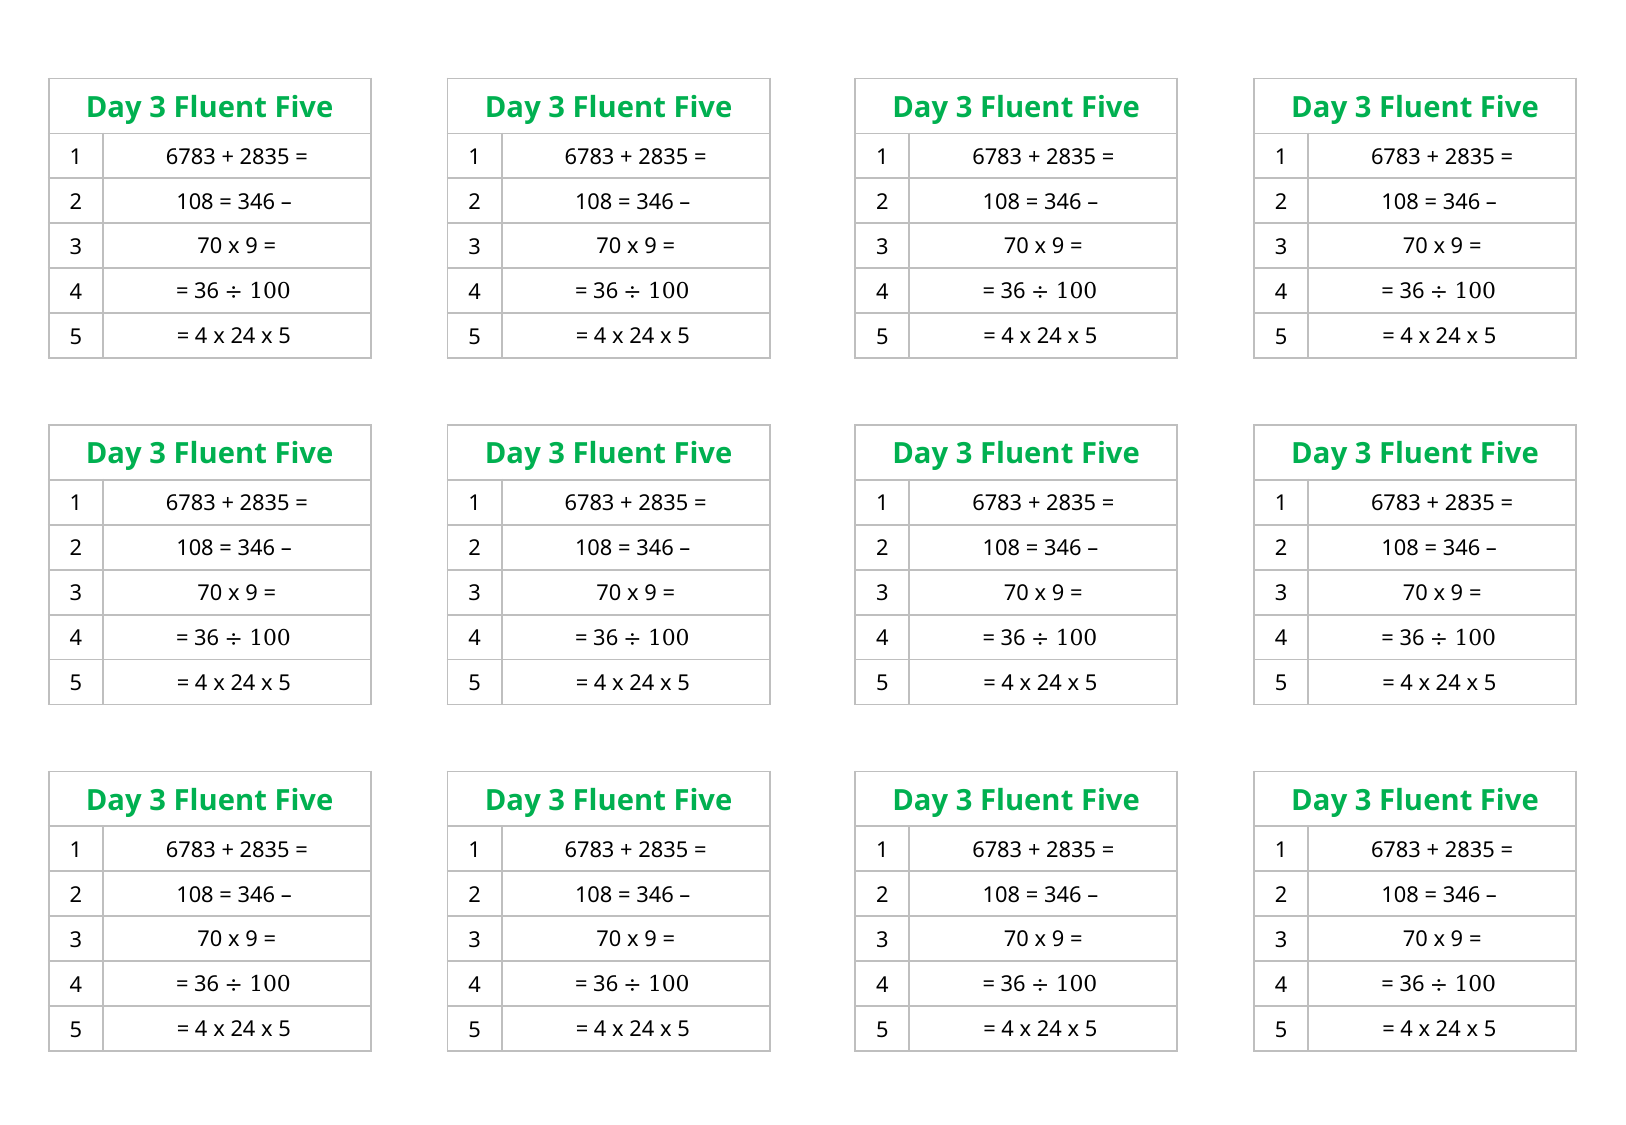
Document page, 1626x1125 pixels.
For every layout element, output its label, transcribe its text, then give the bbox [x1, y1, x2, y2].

table_cell 108 = 346 – [104, 526, 370, 569]
table_cell = 4 x 24 x 5 [910, 660, 1176, 704]
table_cell 108 = 346 – [503, 526, 769, 569]
table_cell 4 [1255, 616, 1307, 659]
table_cell = 4 x 24 x 5 [1309, 660, 1575, 704]
table_cell 70 x 9 = [104, 917, 370, 960]
table_cell 3 [50, 571, 102, 614]
table_cell 1 [1255, 481, 1307, 524]
table_cell 6783 + 2835 = [503, 134, 769, 177]
table_cell 1 [50, 481, 102, 524]
table_header Day 3 Fluent Five [448, 426, 769, 479]
table_cell 5 [50, 660, 102, 704]
table_header Day 3 Fluent Five [50, 772, 370, 825]
table_cell 108 = 346 – [503, 179, 769, 222]
table_cell 6783 + 2835 = [104, 827, 370, 870]
table_cell 6783 + 2835 = [503, 481, 769, 524]
table_cell 4 [448, 962, 501, 1005]
table_cell 108 = 346 – [104, 872, 370, 915]
table_cell 70 x 9 = [910, 571, 1176, 614]
table_cell 3 [1255, 917, 1307, 960]
table_cell = 36 ÷ 100 [503, 962, 769, 1005]
table_cell 4 [856, 962, 908, 1005]
table_cell 108 = 346 – [910, 526, 1176, 569]
table_cell 1 [448, 481, 501, 524]
table_cell 4 [448, 269, 501, 312]
table_cell = 36 ÷ 100 [1309, 962, 1575, 1005]
table_header Day 3 Fluent Five [50, 79, 370, 133]
table_cell 70 x 9 = [1309, 224, 1575, 267]
table_cell = 36 ÷ 100 [503, 269, 769, 312]
table_cell 3 [856, 224, 908, 267]
table_cell 1 [50, 827, 102, 870]
table_cell 1 [856, 481, 908, 524]
table_cell = 36 ÷ 100 [910, 962, 1176, 1005]
table_cell 2 [50, 872, 102, 915]
table_cell 2 [448, 872, 501, 915]
table_cell = 4 x 24 x 5 [1309, 1007, 1575, 1050]
table_cell 2 [1255, 526, 1307, 569]
table_cell 108 = 346 – [104, 179, 370, 222]
table_cell 4 [1255, 962, 1307, 1005]
table_cell 4 [50, 269, 102, 312]
table_cell 108 = 346 – [910, 872, 1176, 915]
table_cell 70 x 9 = [910, 224, 1176, 267]
table_cell 6783 + 2835 = [1309, 481, 1575, 524]
table_cell 2 [448, 526, 501, 569]
table_cell = 36 ÷ 100 [910, 616, 1176, 659]
table_cell 5 [1255, 1007, 1307, 1050]
table_cell = 4 x 24 x 5 [104, 314, 370, 357]
table_header Day 3 Fluent Five [1255, 772, 1575, 825]
table_cell 70 x 9 = [104, 571, 370, 614]
table_cell 4 [50, 616, 102, 659]
table_cell = 36 ÷ 100 [910, 269, 1176, 312]
table_cell = 4 x 24 x 5 [910, 314, 1176, 357]
table_cell 70 x 9 = [104, 224, 370, 267]
table_cell 3 [448, 224, 501, 267]
table_cell 70 x 9 = [503, 917, 769, 960]
table_header Day 3 Fluent Five [856, 79, 1176, 133]
table_cell 6783 + 2835 = [104, 134, 370, 177]
table_cell 2 [856, 526, 908, 569]
table_cell 3 [1255, 571, 1307, 614]
table_cell = 36 ÷ 100 [503, 616, 769, 659]
table_cell 108 = 346 – [910, 179, 1176, 222]
table_cell 1 [448, 827, 501, 870]
table_cell = 4 x 24 x 5 [503, 314, 769, 357]
table_cell 3 [856, 917, 908, 960]
table_cell 3 [448, 917, 501, 960]
table_cell 2 [1255, 179, 1307, 222]
table_cell 1 [1255, 134, 1307, 177]
table_cell 3 [50, 224, 102, 267]
table_cell 6783 + 2835 = [910, 134, 1176, 177]
table_cell 1 [856, 827, 908, 870]
table_cell 2 [50, 526, 102, 569]
table_cell 4 [856, 269, 908, 312]
table_cell 108 = 346 – [1309, 179, 1575, 222]
table_header Day 3 Fluent Five [1255, 79, 1575, 133]
table_cell 6783 + 2835 = [910, 481, 1176, 524]
table_cell = 4 x 24 x 5 [104, 1007, 370, 1050]
table_cell 6783 + 2835 = [104, 481, 370, 524]
table_cell 1 [448, 134, 501, 177]
table_cell = 4 x 24 x 5 [104, 660, 370, 704]
table_cell 2 [1255, 872, 1307, 915]
table_cell 5 [448, 660, 501, 704]
table_cell 108 = 346 – [1309, 872, 1575, 915]
table_cell 6783 + 2835 = [910, 827, 1176, 870]
table_cell 5 [448, 314, 501, 357]
table_cell 4 [448, 616, 501, 659]
table_cell 4 [856, 616, 908, 659]
table_cell 5 [50, 314, 102, 357]
table_header Day 3 Fluent Five [856, 426, 1176, 479]
table_cell = 4 x 24 x 5 [910, 1007, 1176, 1050]
table_cell 5 [856, 1007, 908, 1050]
table_cell = 36 ÷ 100 [104, 269, 370, 312]
table_cell = 4 x 24 x 5 [1309, 314, 1575, 357]
table_cell 108 = 346 – [1309, 526, 1575, 569]
table_cell = 36 ÷ 100 [104, 962, 370, 1005]
table_cell 2 [50, 179, 102, 222]
table_header Day 3 Fluent Five [1255, 426, 1575, 479]
table_cell 6783 + 2835 = [503, 827, 769, 870]
table_cell 4 [50, 962, 102, 1005]
table_cell 5 [1255, 314, 1307, 357]
table_header Day 3 Fluent Five [856, 772, 1176, 825]
table_cell 6783 + 2835 = [1309, 827, 1575, 870]
table_cell 70 x 9 = [503, 224, 769, 267]
table_cell 3 [856, 571, 908, 614]
table_cell 1 [50, 134, 102, 177]
table_cell 2 [856, 179, 908, 222]
table_cell 5 [856, 314, 908, 357]
table_cell 1 [856, 134, 908, 177]
table_cell 108 = 346 – [503, 872, 769, 915]
table_cell 2 [448, 179, 501, 222]
table_cell 70 x 9 = [1309, 571, 1575, 614]
table_header Day 3 Fluent Five [50, 426, 370, 479]
table_cell 1 [1255, 827, 1307, 870]
table_cell 5 [856, 660, 908, 704]
table_cell 70 x 9 = [910, 917, 1176, 960]
table_cell 5 [448, 1007, 501, 1050]
table_header Day 3 Fluent Five [448, 772, 769, 825]
table_cell 5 [1255, 660, 1307, 704]
table_header Day 3 Fluent Five [448, 79, 769, 133]
table_cell 3 [448, 571, 501, 614]
table_cell = 4 x 24 x 5 [503, 660, 769, 704]
table_cell = 4 x 24 x 5 [503, 1007, 769, 1050]
table_cell = 36 ÷ 100 [104, 616, 370, 659]
table_cell 3 [50, 917, 102, 960]
table_cell 3 [1255, 224, 1307, 267]
table_cell 6783 + 2835 = [1309, 134, 1575, 177]
table_cell 2 [856, 872, 908, 915]
table_cell 70 x 9 = [1309, 917, 1575, 960]
table_cell = 36 ÷ 100 [1309, 616, 1575, 659]
table_cell = 36 ÷ 100 [1309, 269, 1575, 312]
table_cell 70 x 9 = [503, 571, 769, 614]
table_cell 4 [1255, 269, 1307, 312]
table_cell 5 [50, 1007, 102, 1050]
